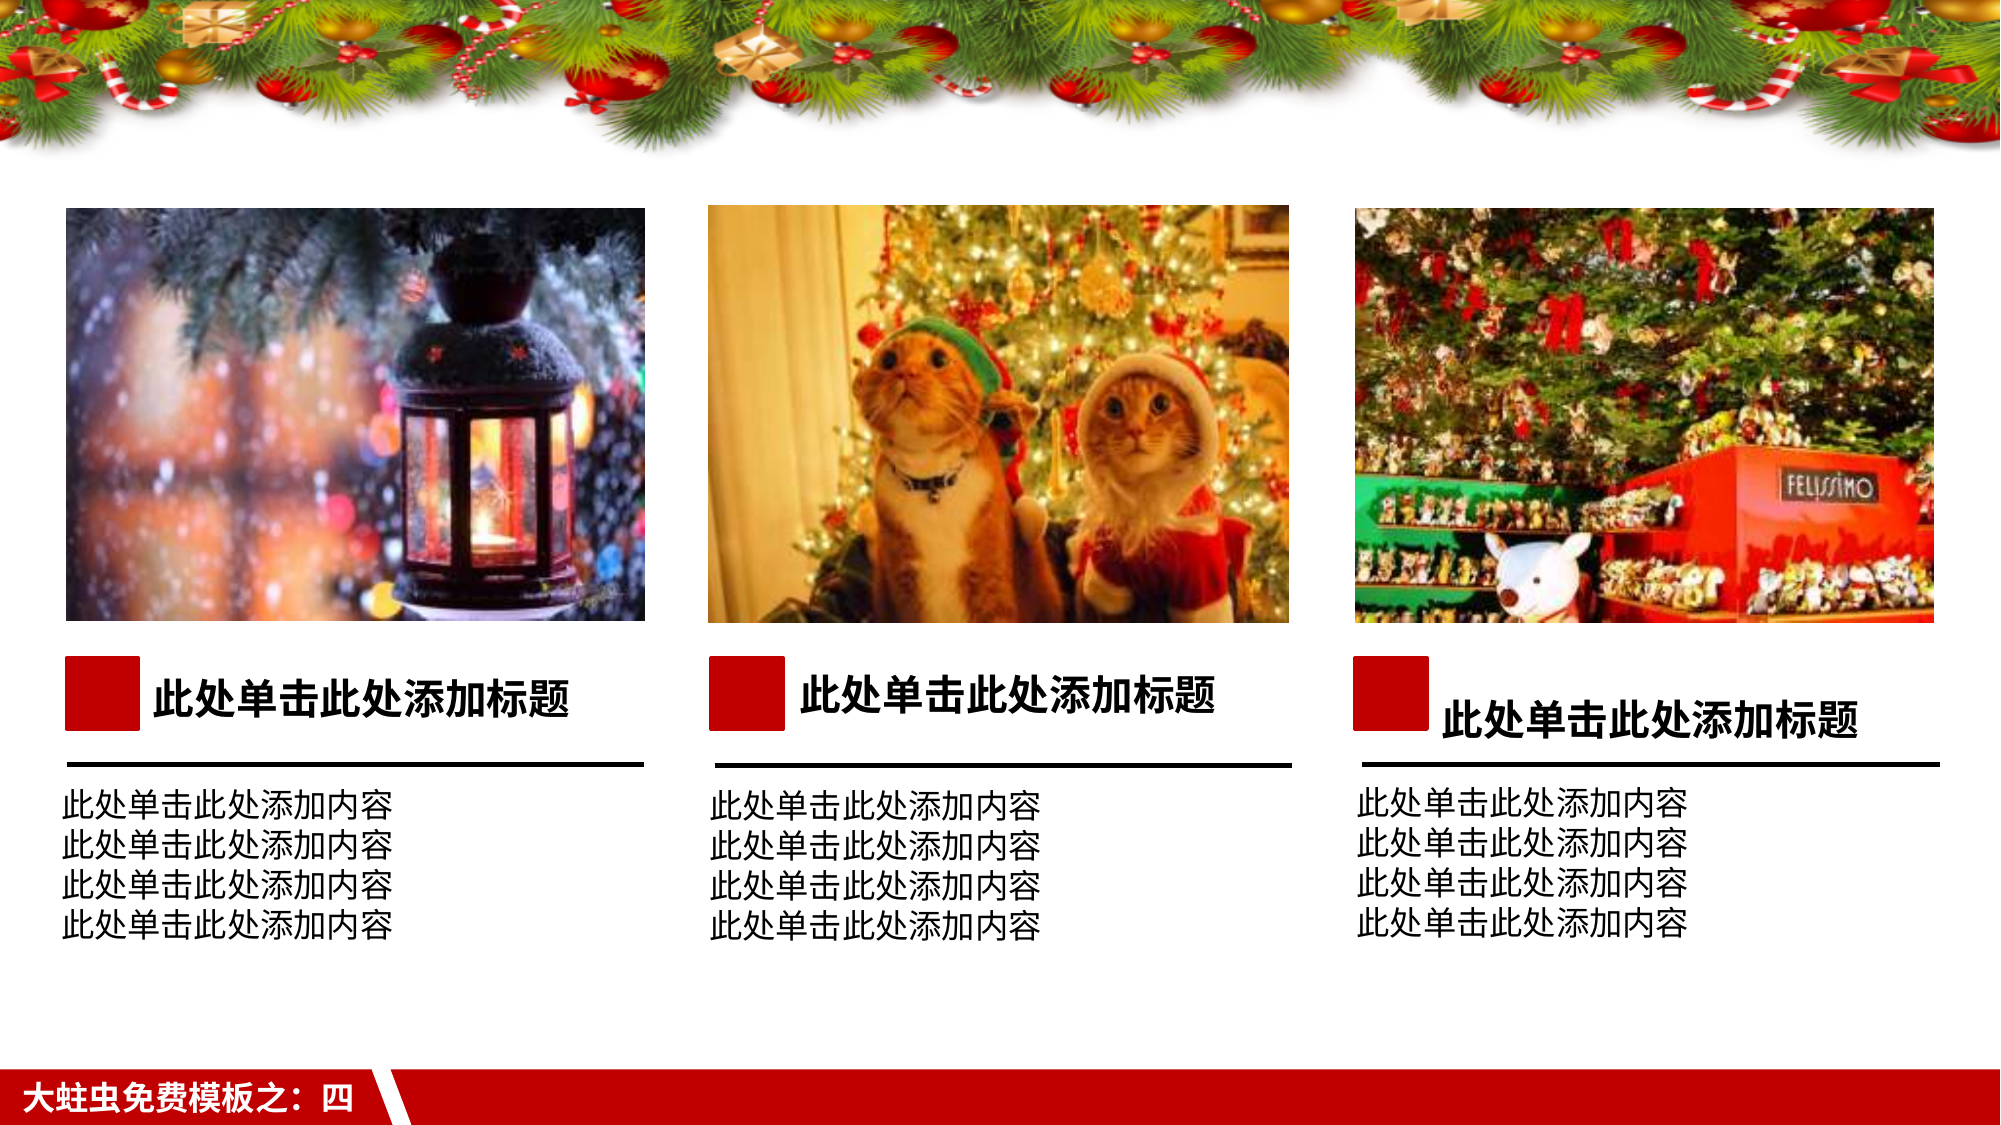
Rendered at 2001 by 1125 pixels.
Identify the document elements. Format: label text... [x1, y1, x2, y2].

picture [0, 0, 2000, 162]
text_box [390, 1067, 2000, 1125]
picture [708, 205, 1289, 623]
text_box [1353, 656, 1429, 661]
text_box [0, 1067, 392, 1125]
text_box [709, 656, 785, 666]
text_box [65, 656, 140, 731]
text_box 此处单击此处添加标题 [1426, 686, 2000, 751]
text_box [1353, 727, 1426, 731]
text_box 大蛀虫免费模板之：四 [7, 1069, 433, 1124]
text_box 此处单击此处添加内容 此处单击此处添加内容 此处单击此处添加内容 此处单击此处添加内容 [1342, 775, 2000, 950]
text_box 此处单击此处添加标题 [138, 666, 795, 731]
picture [1354, 208, 1935, 623]
text_box 此处单击此处添加内容 此处单击此处添加内容 此处单击此处添加内容 此处单击此处添加内容 [694, 778, 1435, 953]
text_box 此处单击此处添加标题 [784, 661, 1441, 727]
picture [66, 208, 645, 621]
text_box 此处单击此处添加内容 此处单击此处添加内容 此处单击此处添加内容 此处单击此处添加内容 [46, 776, 787, 952]
